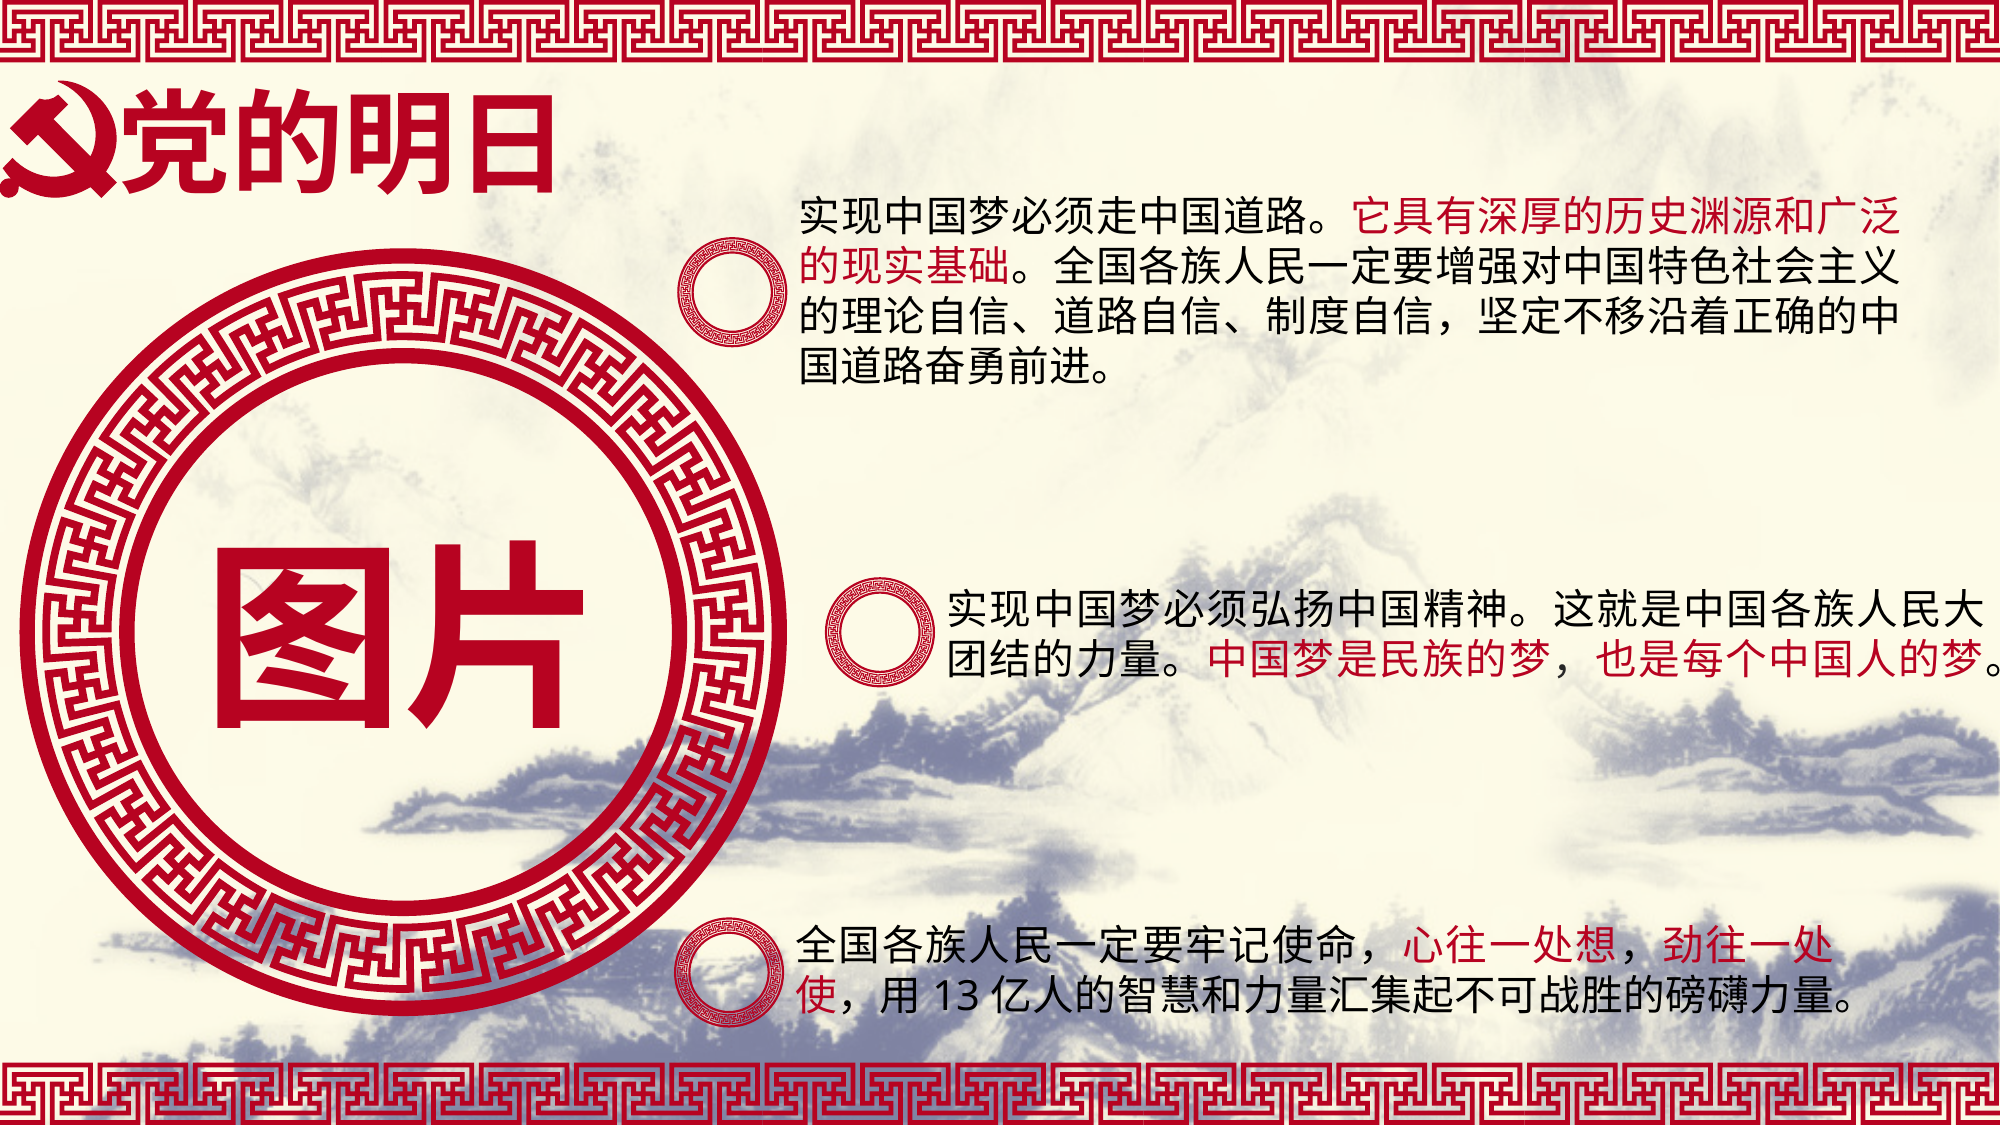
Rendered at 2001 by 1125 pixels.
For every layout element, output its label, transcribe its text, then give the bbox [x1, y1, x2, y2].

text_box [0, 1062, 2000, 1125]
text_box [0, 64, 581, 217]
text_box 全国各族人民一定要牢记使命，心往一处想，劲往一处使，用13亿人的智慧和力量汇集起不可战胜的磅礴力量。 [785, 910, 1849, 1026]
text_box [824, 577, 935, 688]
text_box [677, 237, 788, 348]
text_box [673, 917, 785, 1028]
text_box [0, 0, 2000, 63]
text_box 实现中国梦必须弘扬中国精神。这就是中国各族人民大团结的力量。中国梦是民族的梦，也是每个中国人的梦。 [931, 575, 2000, 691]
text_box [19, 248, 787, 1017]
text_box 实现中国梦必须走中国道路。它具有深厚的历史渊源和广泛的现实基础。全国各族人民一定要增强对中国特色社会主义的理论自信、道路自信、制度自信，坚定不移沿着正确的中国道路奋勇前进。 [784, 182, 1916, 398]
